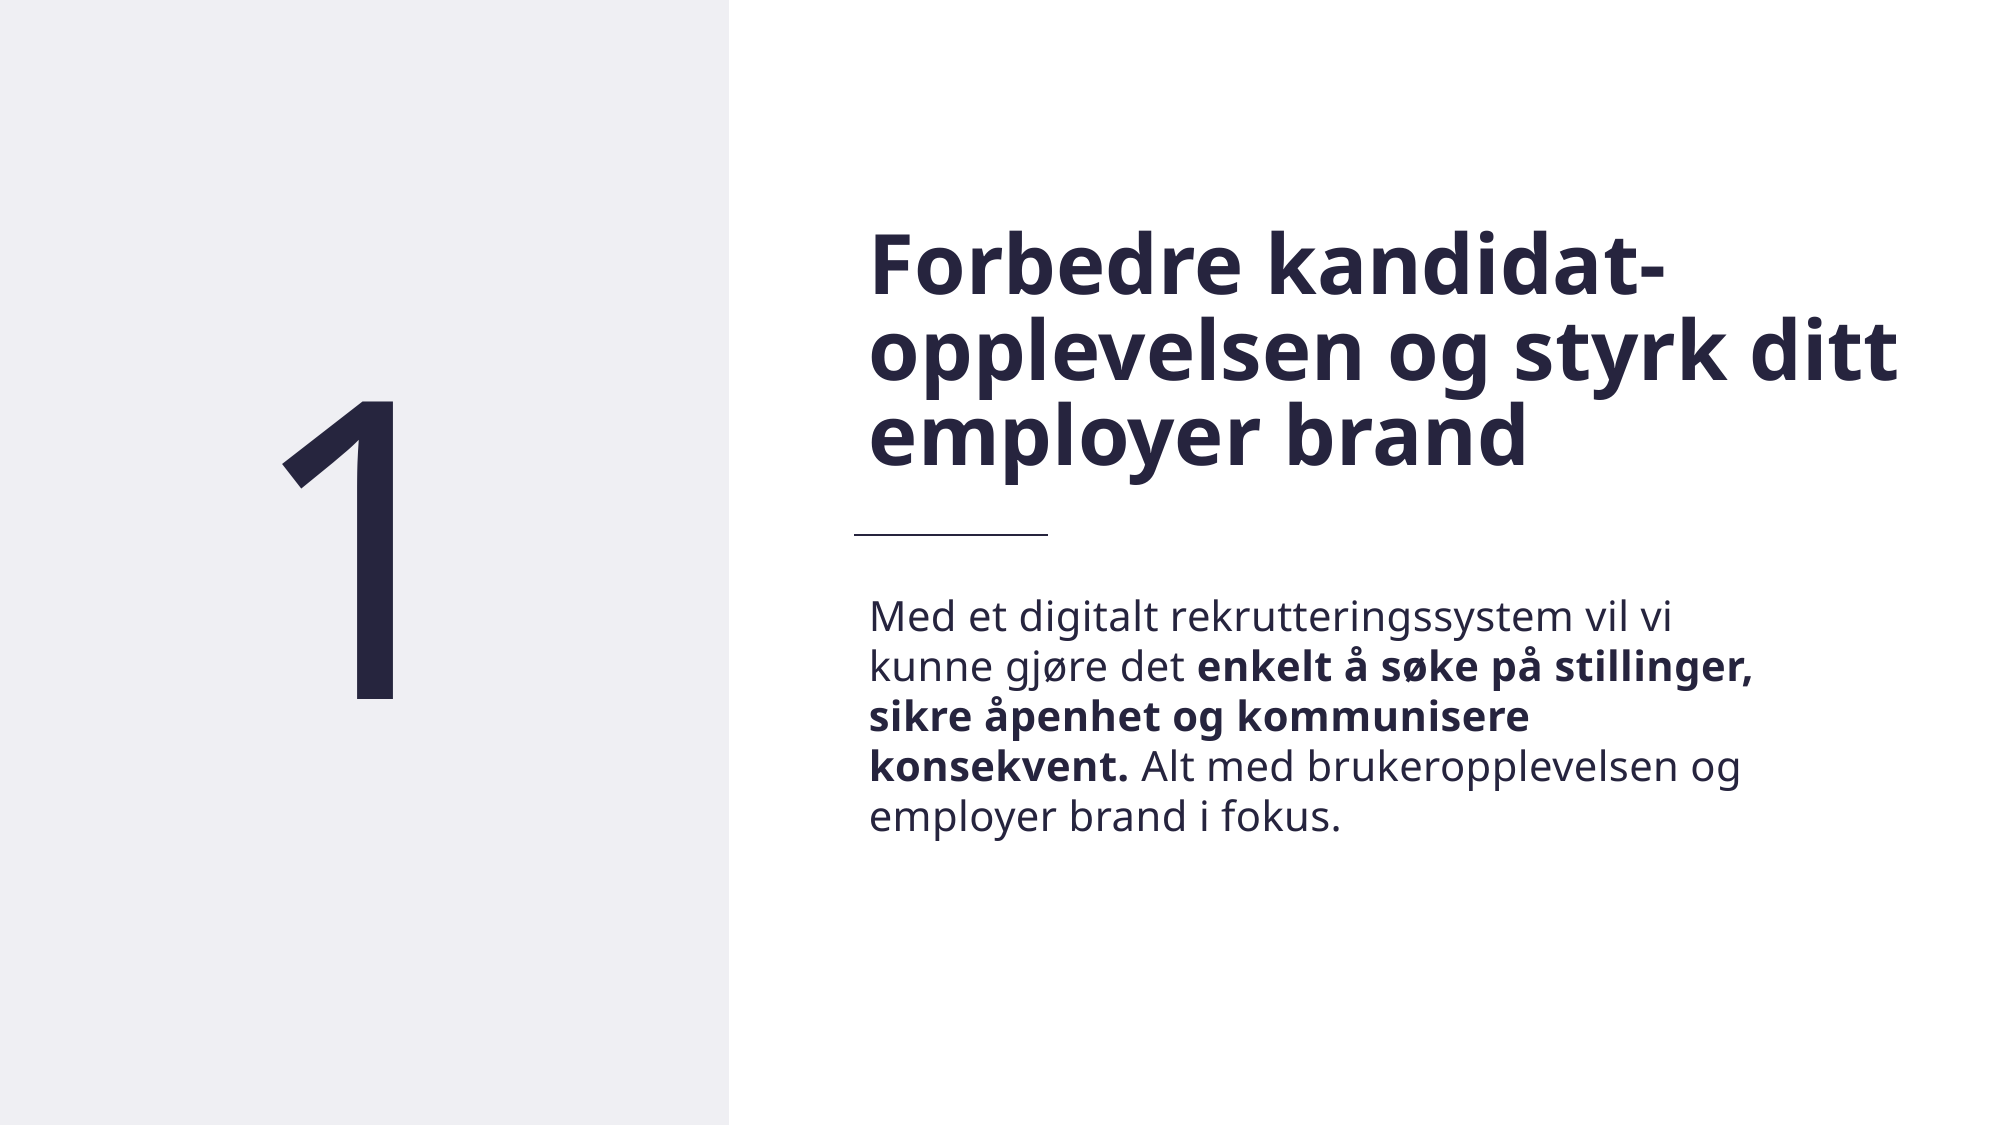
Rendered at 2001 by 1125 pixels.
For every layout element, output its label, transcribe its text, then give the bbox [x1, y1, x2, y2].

text_box 1 [230, 275, 499, 790]
text_box Med et digitalt rekrutteringssystem vil vi kunne gjøre det enkelt å søke på stillinger, sikre åpenhet og kommunisere konsekvent. Alt med brukeropplevelsen og employer brand i fokus. [854, 582, 1795, 814]
text_box Forbedre kandidat- opplevelsen og styrk ditt employer brand [854, 218, 1972, 563]
text_box [0, 0, 730, 1125]
